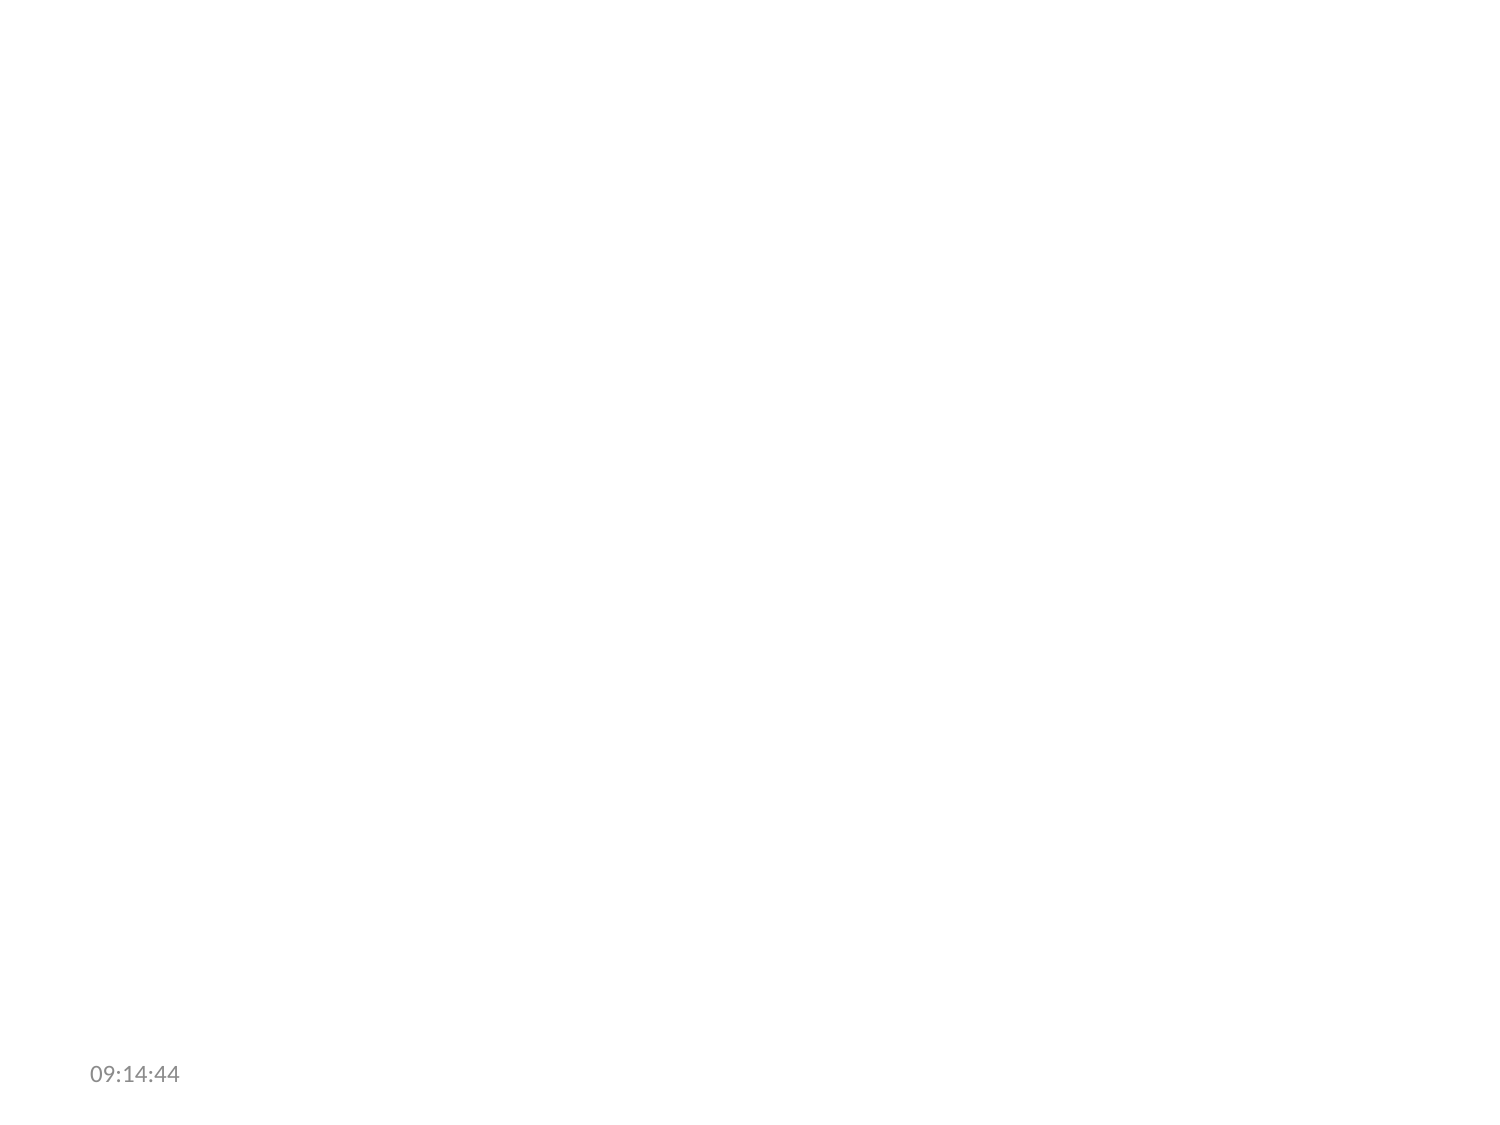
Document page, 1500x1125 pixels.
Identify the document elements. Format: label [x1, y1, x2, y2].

slide_number [75, 1042, 425, 1103]
